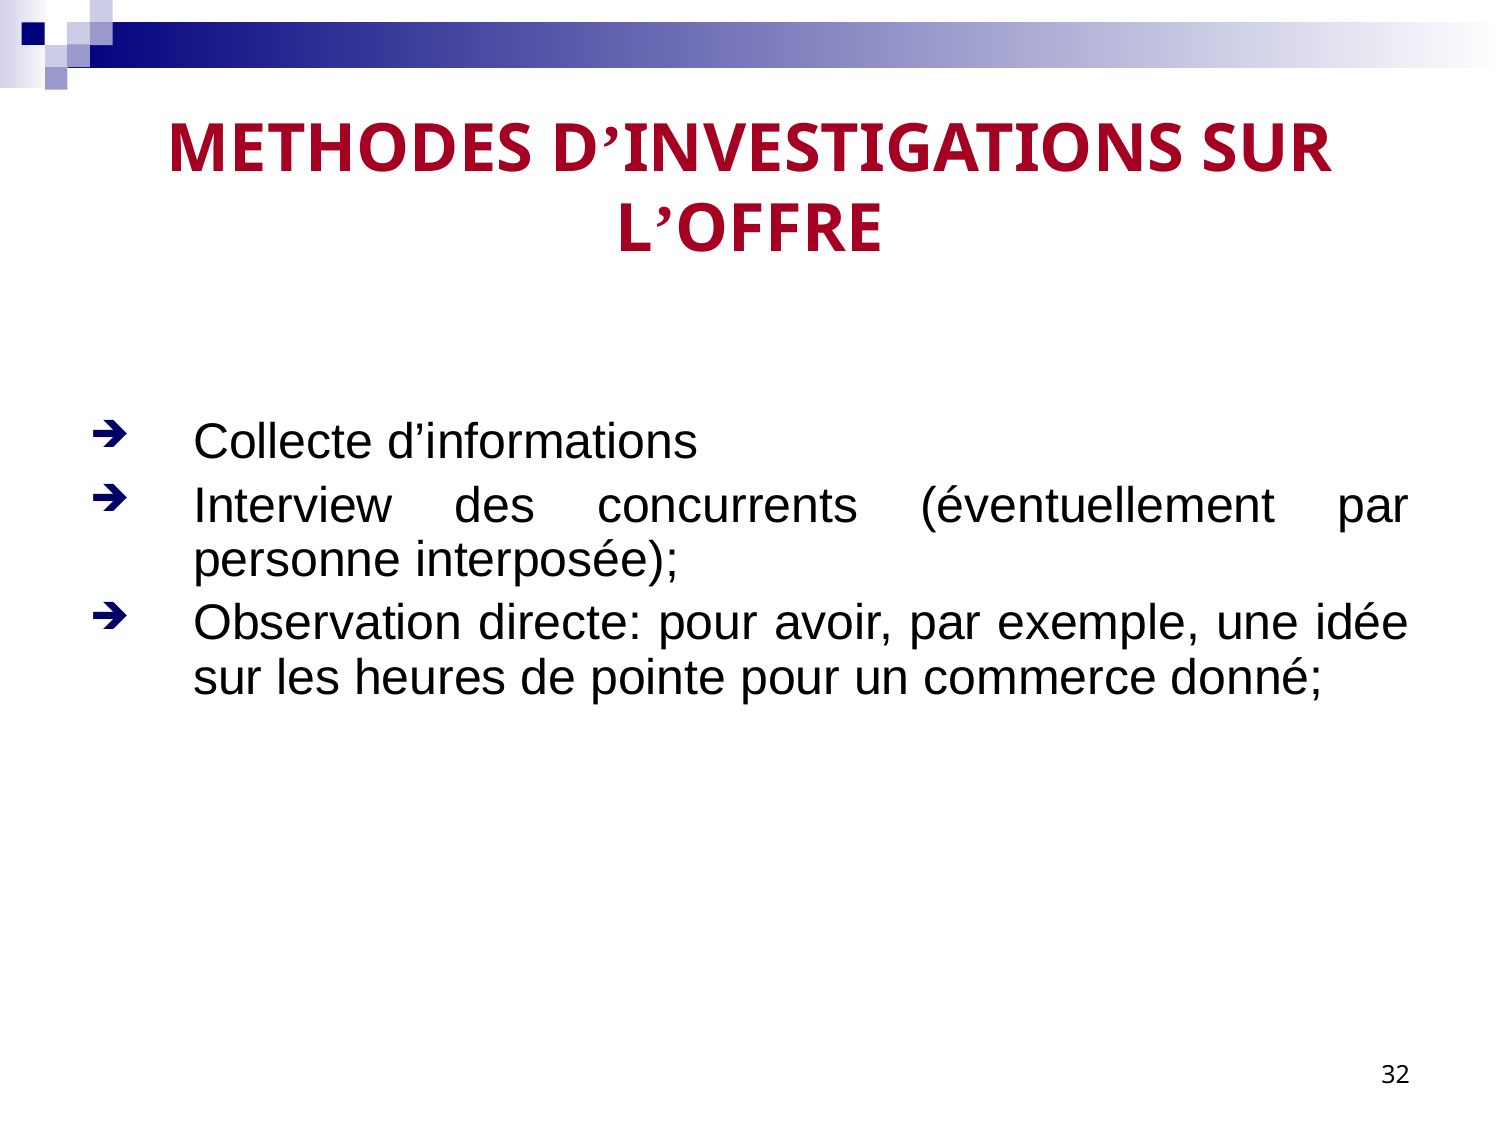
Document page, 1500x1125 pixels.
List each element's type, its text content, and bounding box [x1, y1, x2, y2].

list Collecte d’informations Interview des concurrents (éventuellement par personne interposée); Observation directe: pour avoir, par exemple, une idée sur les heures de pointe pour un commerce donné; [75, 407, 1425, 764]
title METHODES D’INVESTIGATIONS SUR L’OFFRE [75, 72, 1425, 298]
slide_number 32 [1074, 1025, 1425, 1100]
